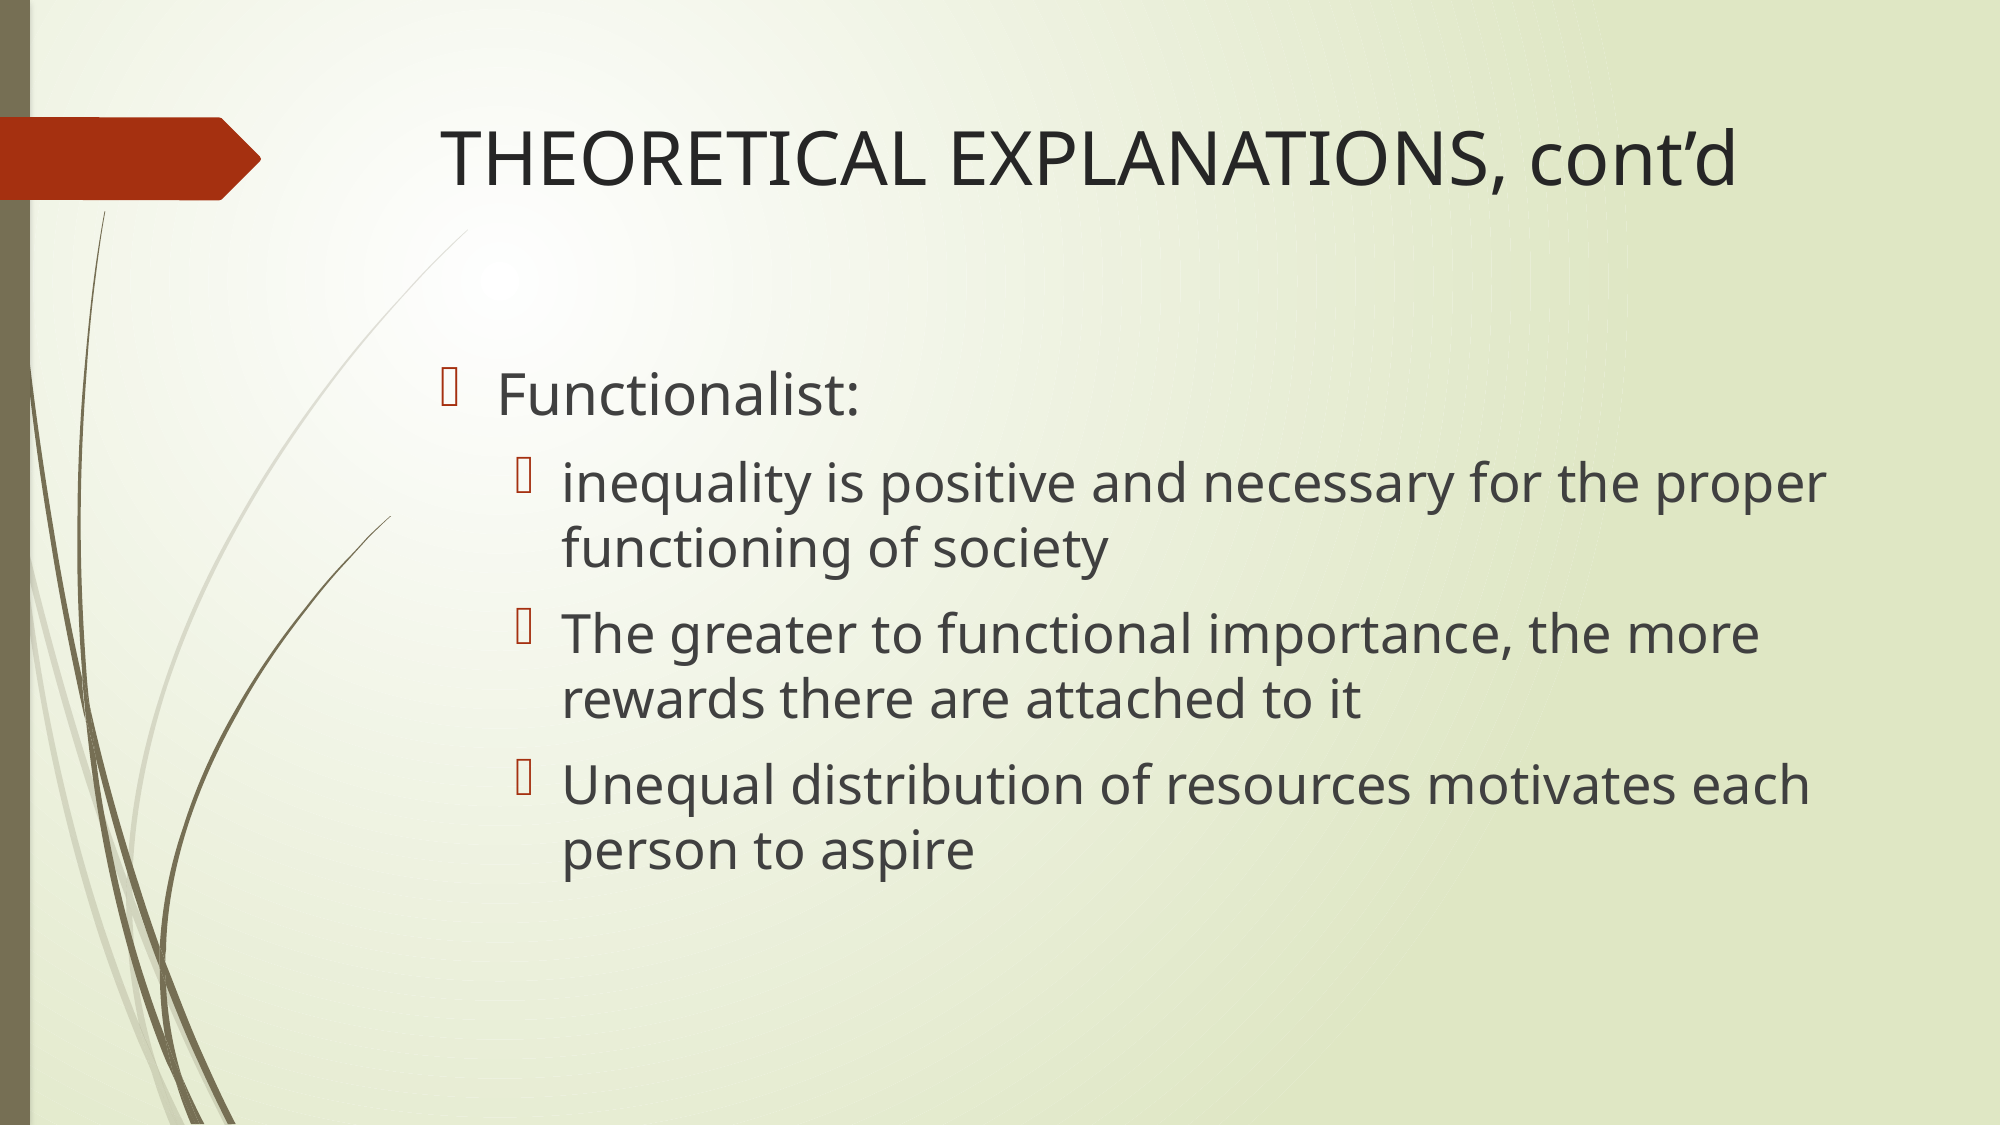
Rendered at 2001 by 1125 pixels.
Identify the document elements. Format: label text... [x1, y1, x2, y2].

list Functionalist: inequality is positive and necessary for the proper functioning of society The greater to functional importance, the more rewards there are attached to it Unequal distribution of resources motivates each person to aspire [424, 350, 1888, 970]
title THEORETICAL EXPLANATIONS, cont’d [425, 102, 1888, 313]
